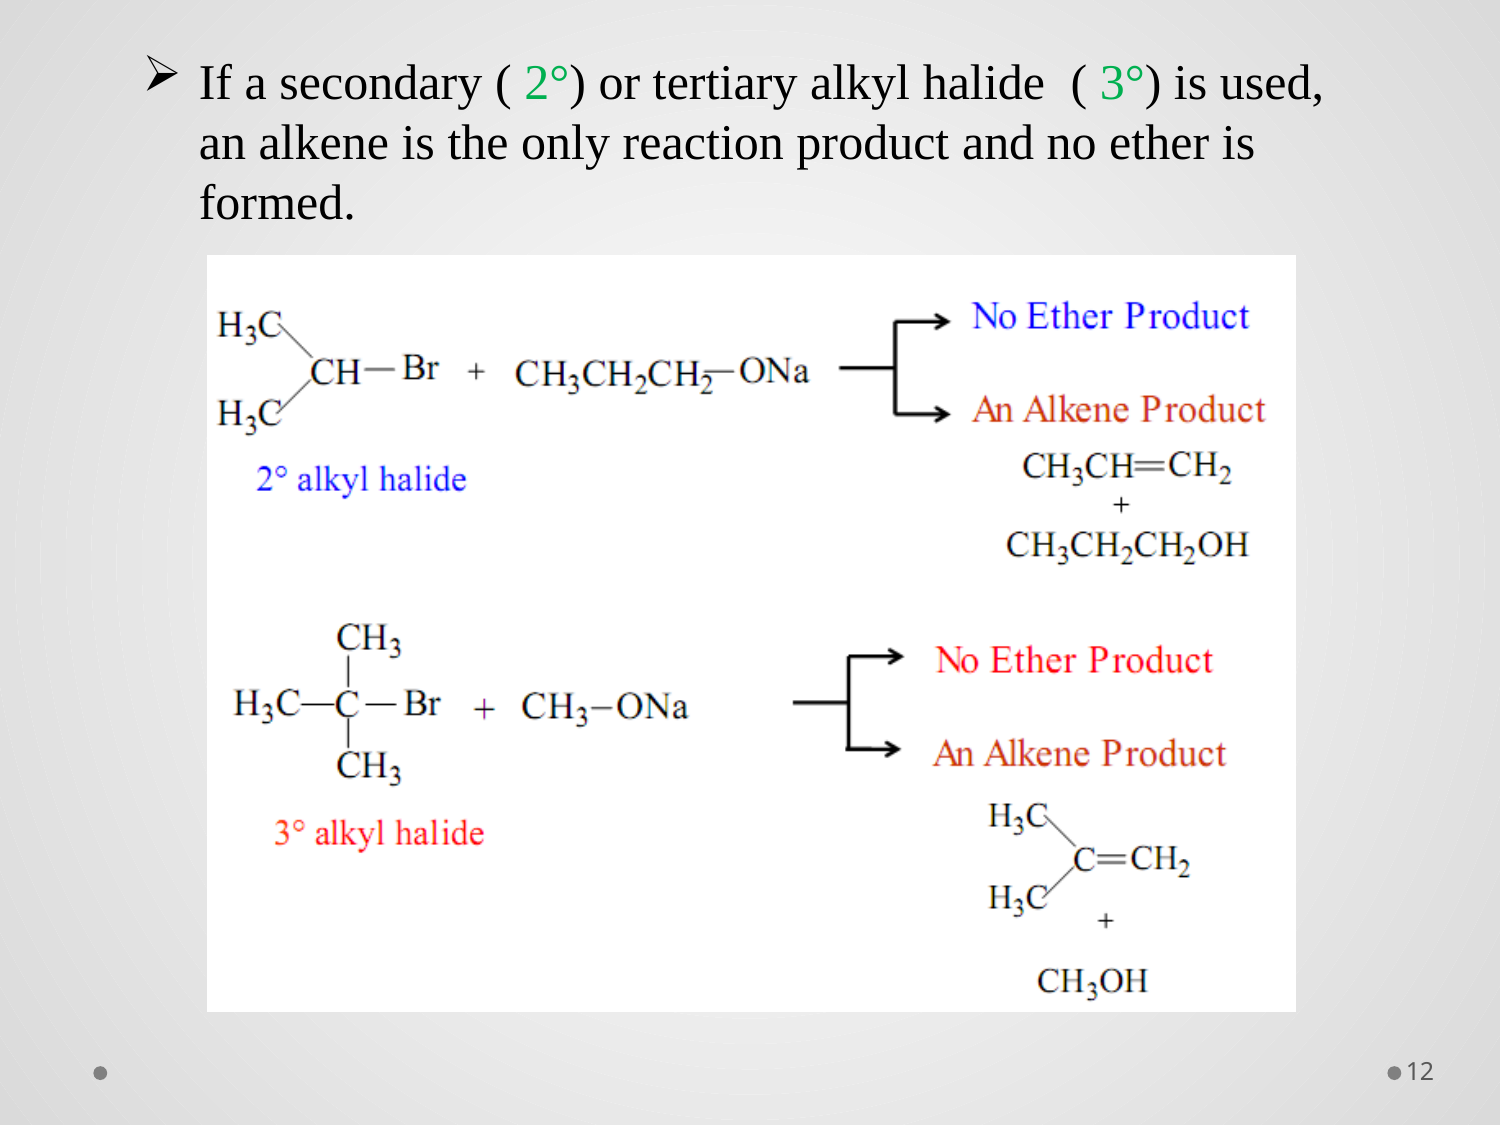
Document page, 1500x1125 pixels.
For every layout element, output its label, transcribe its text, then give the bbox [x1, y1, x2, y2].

picture [207, 255, 1297, 1012]
text_box If a secondary ( 2°) or tertiary alkyl halide ( 3°) is used, an alkene is the only reaction product and no ether is formed. [127, 42, 1376, 238]
slide_number 12 [1401, 1042, 1494, 1103]
